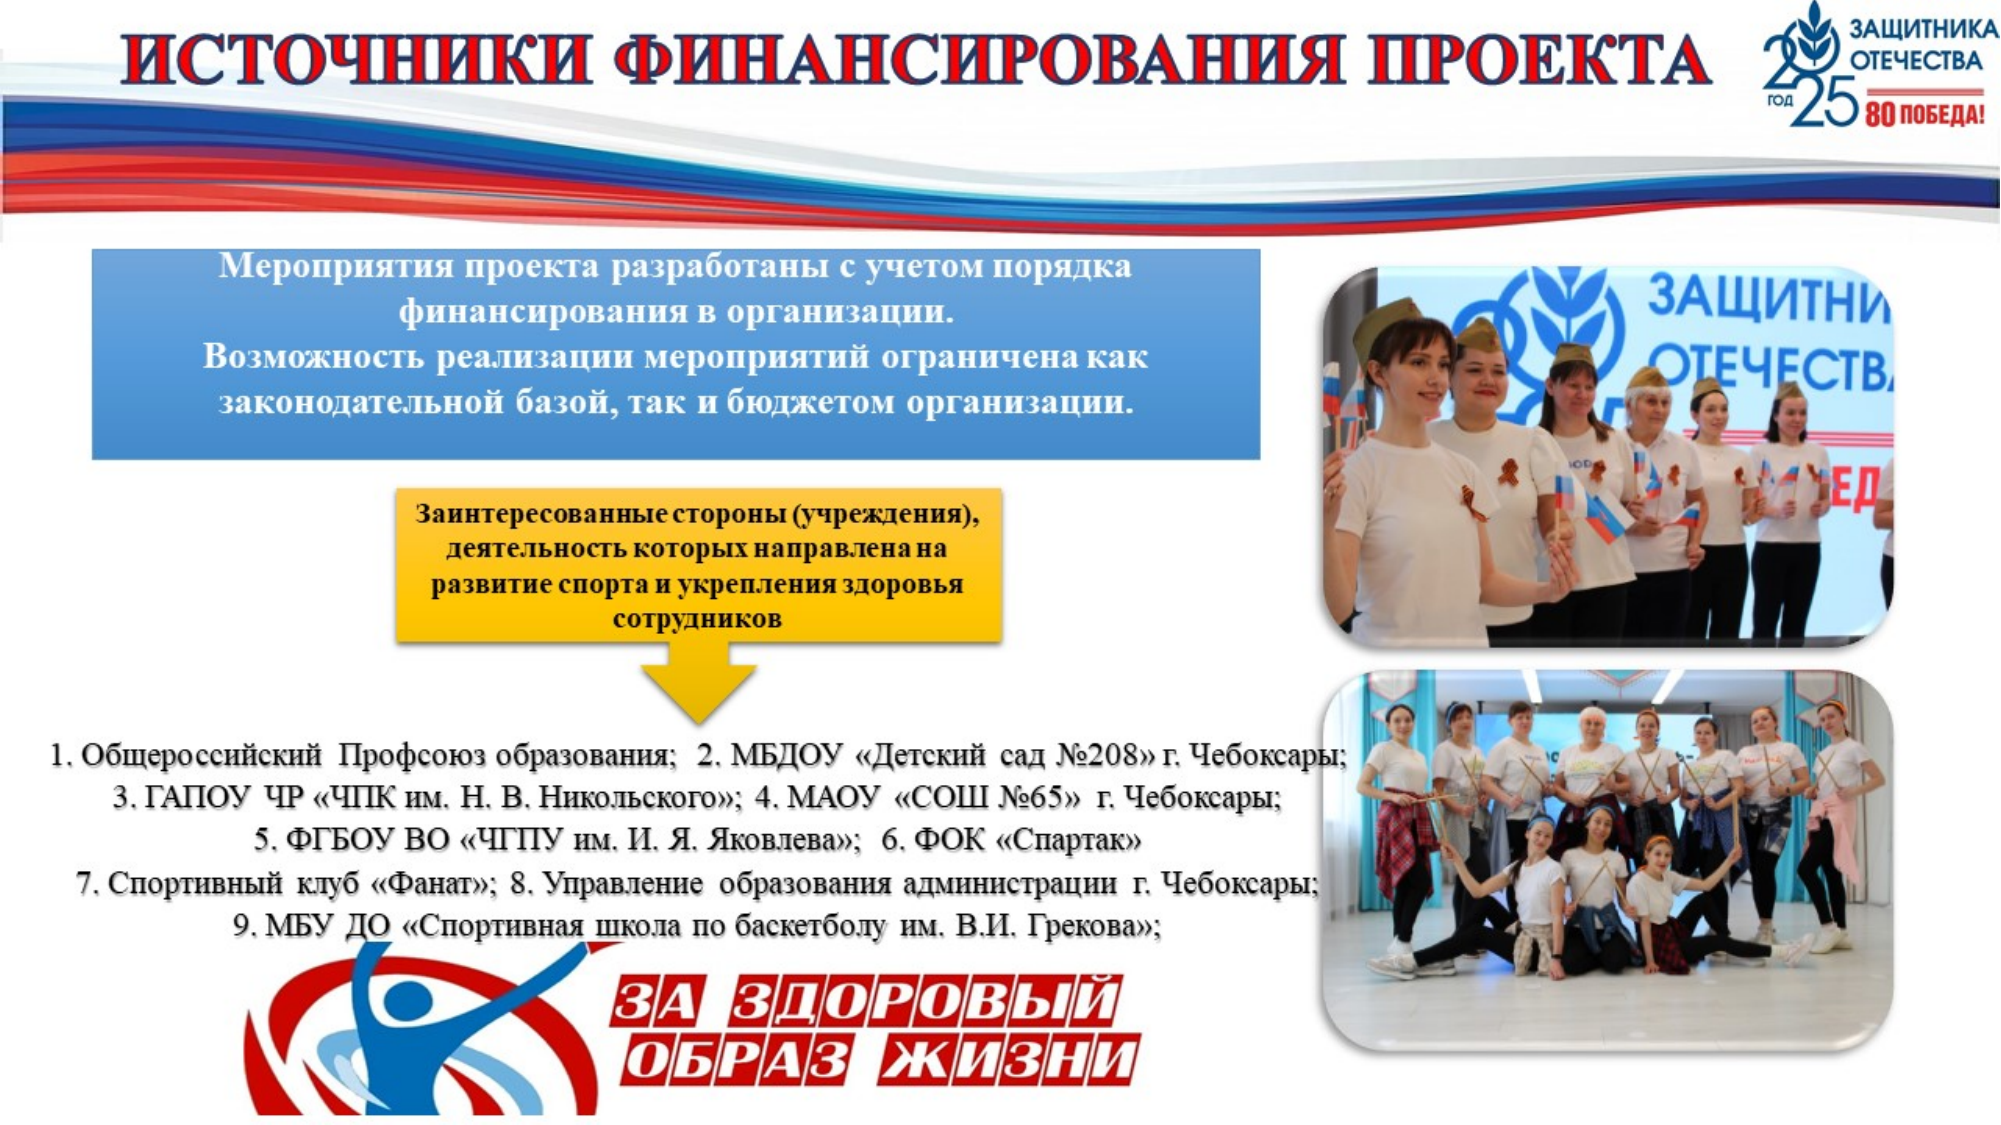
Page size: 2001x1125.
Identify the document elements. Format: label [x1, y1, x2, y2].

list [0, 0, 2000, 1125]
